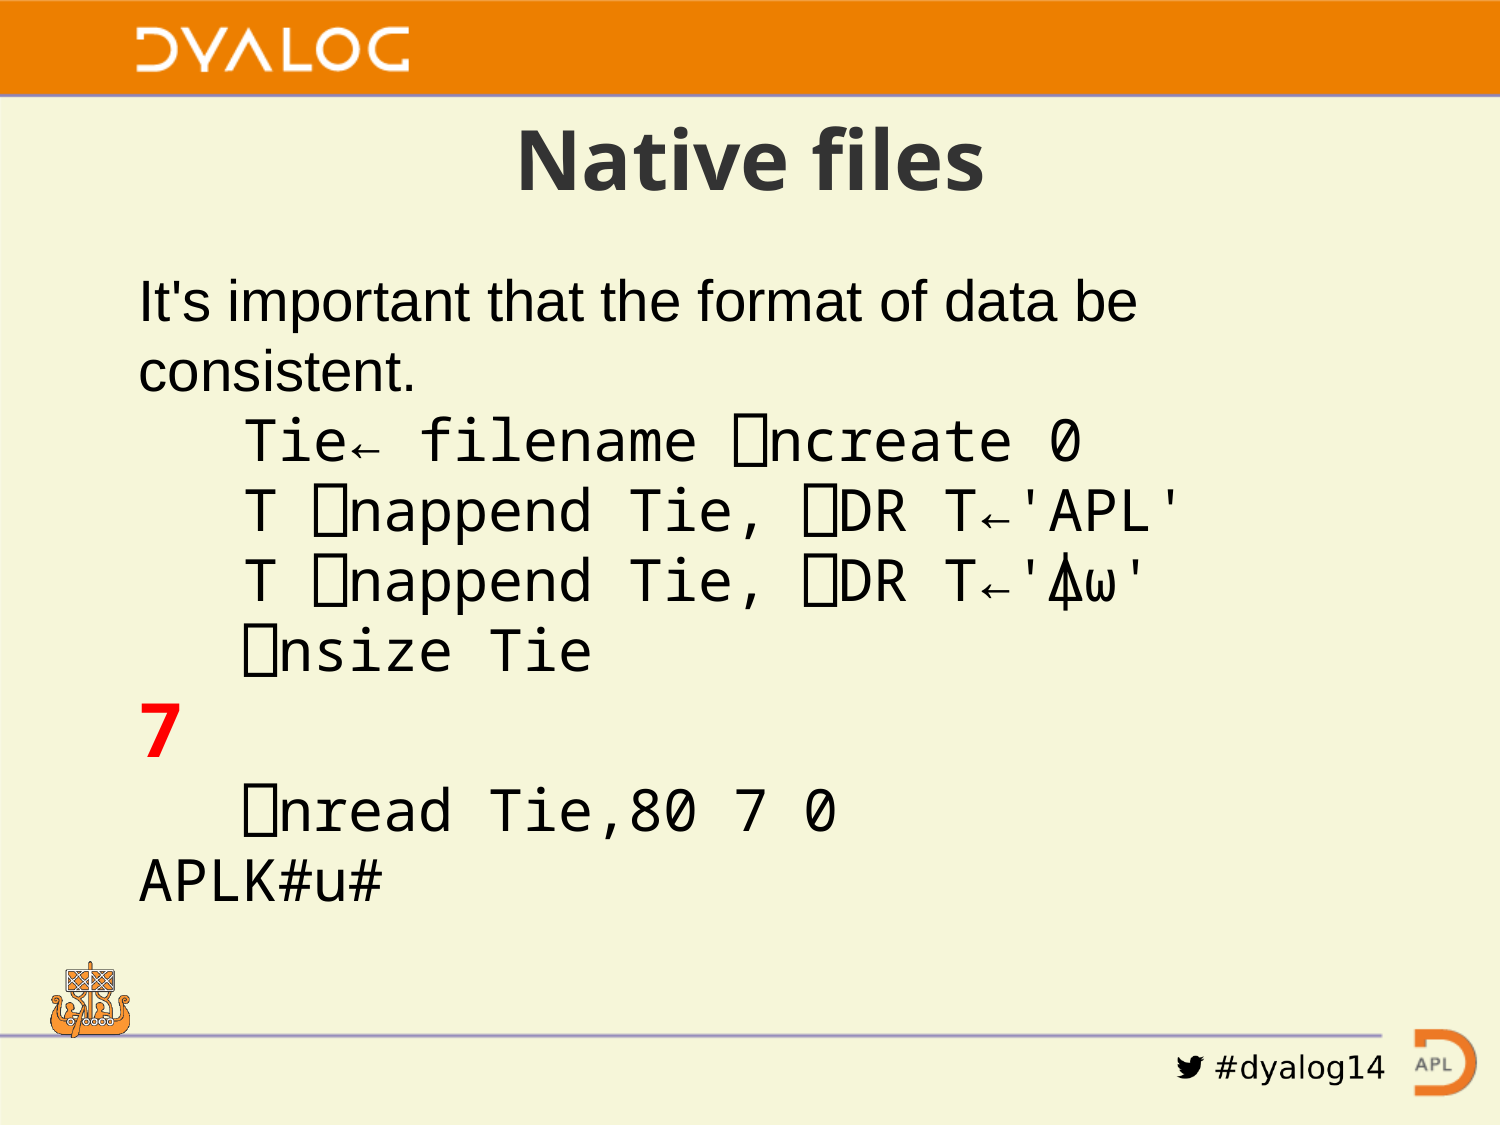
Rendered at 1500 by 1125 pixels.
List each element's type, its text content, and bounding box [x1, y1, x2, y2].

subtitle It's important that the format of data be consistent. Tie← filename ⎕ncreate 0 T ⎕nappend Tie, ⎕DR T←'APL' T ⎕nappend Tie, ⎕DR T←'⍋⍵' ⎕nsize Tie 7 ⎕nread Tie,80 7 0 APLK#u# [123, 255, 1424, 964]
picture [0, 0, 1500, 1125]
title Native files [112, 99, 1388, 268]
